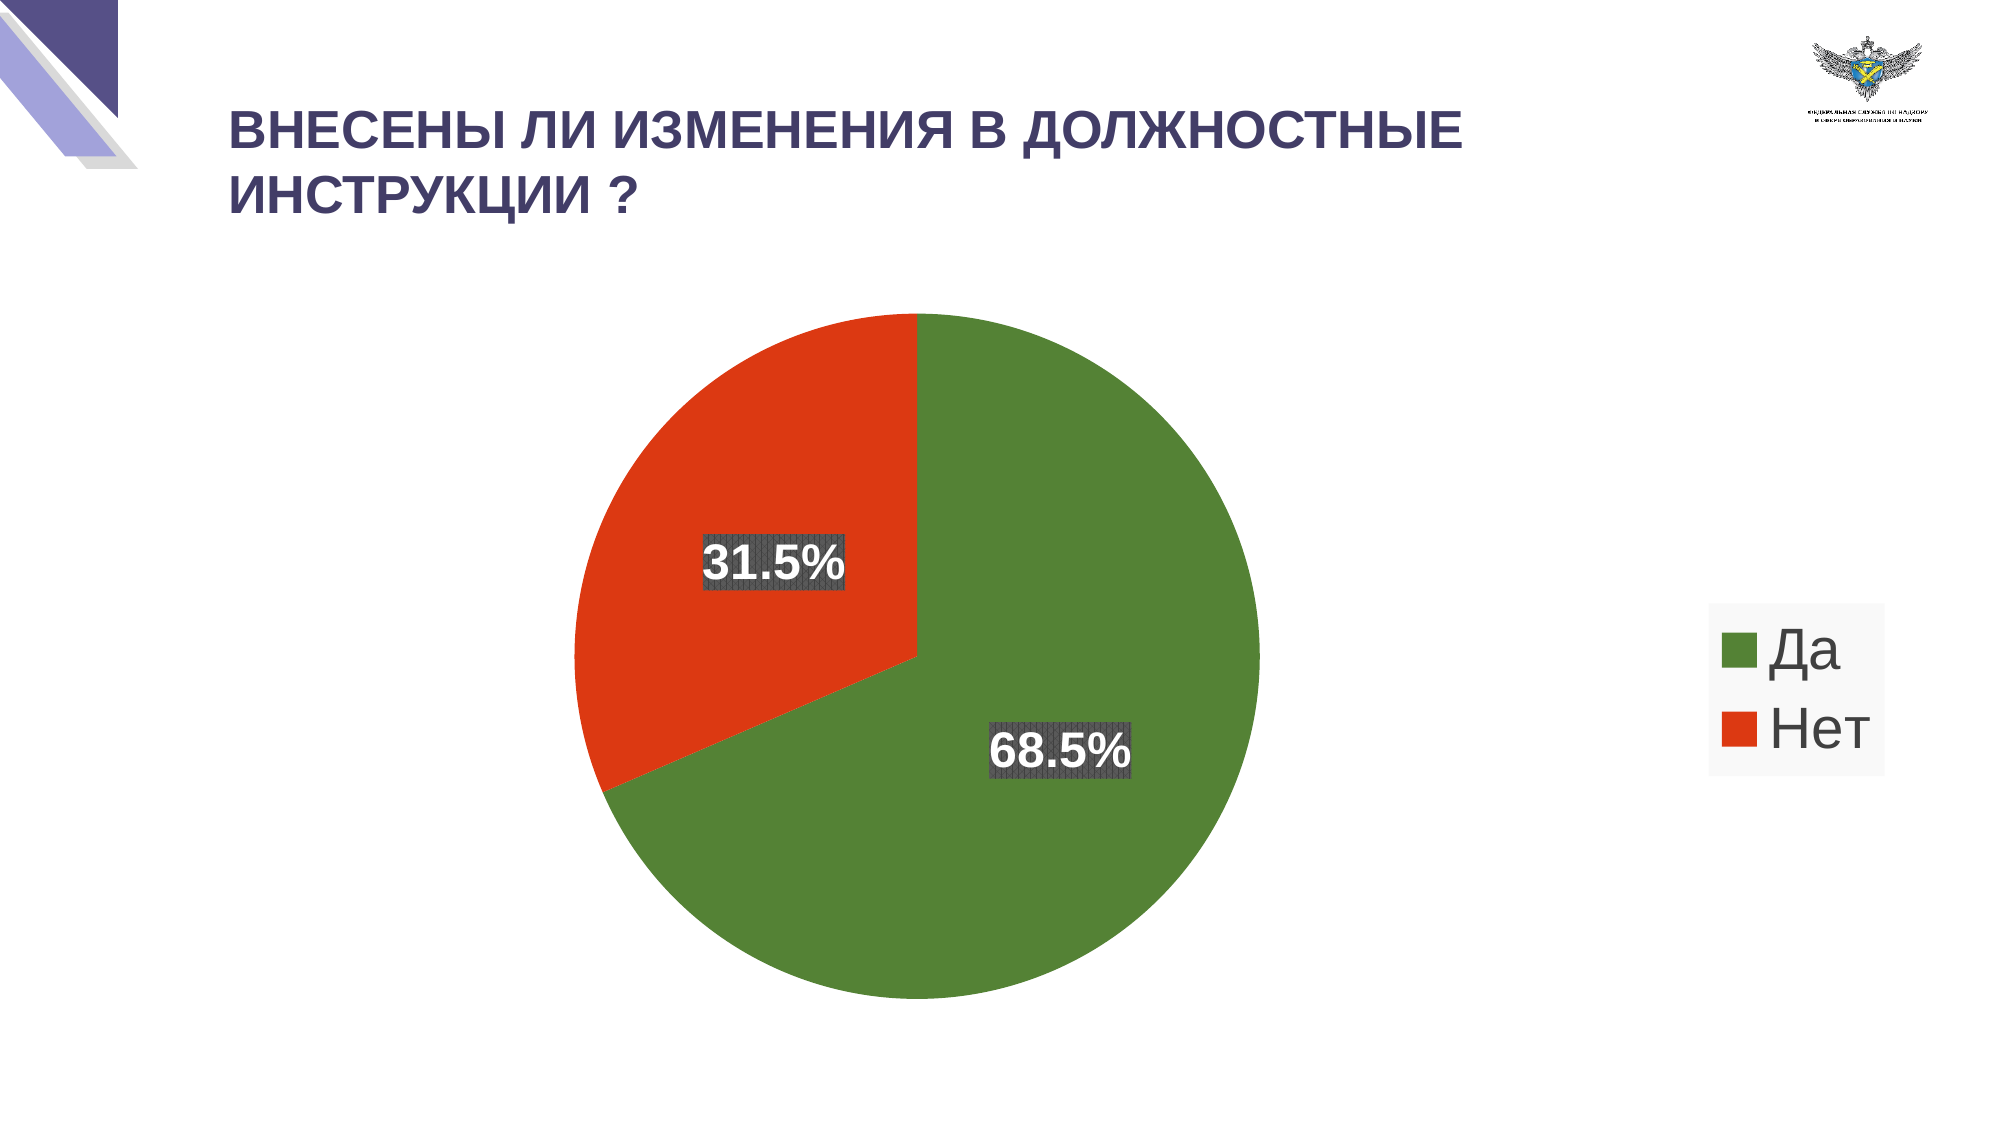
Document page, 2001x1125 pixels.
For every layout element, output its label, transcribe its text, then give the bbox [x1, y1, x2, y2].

text_box ВНЕСЕНЫ ЛИ ИЗМЕНЕНИЯ В ДОЛЖНОСТНЫЕ ИНСТРУКЦИИ ? [213, 88, 1584, 232]
chart [137, 299, 1898, 1014]
picture [1808, 35, 1928, 122]
